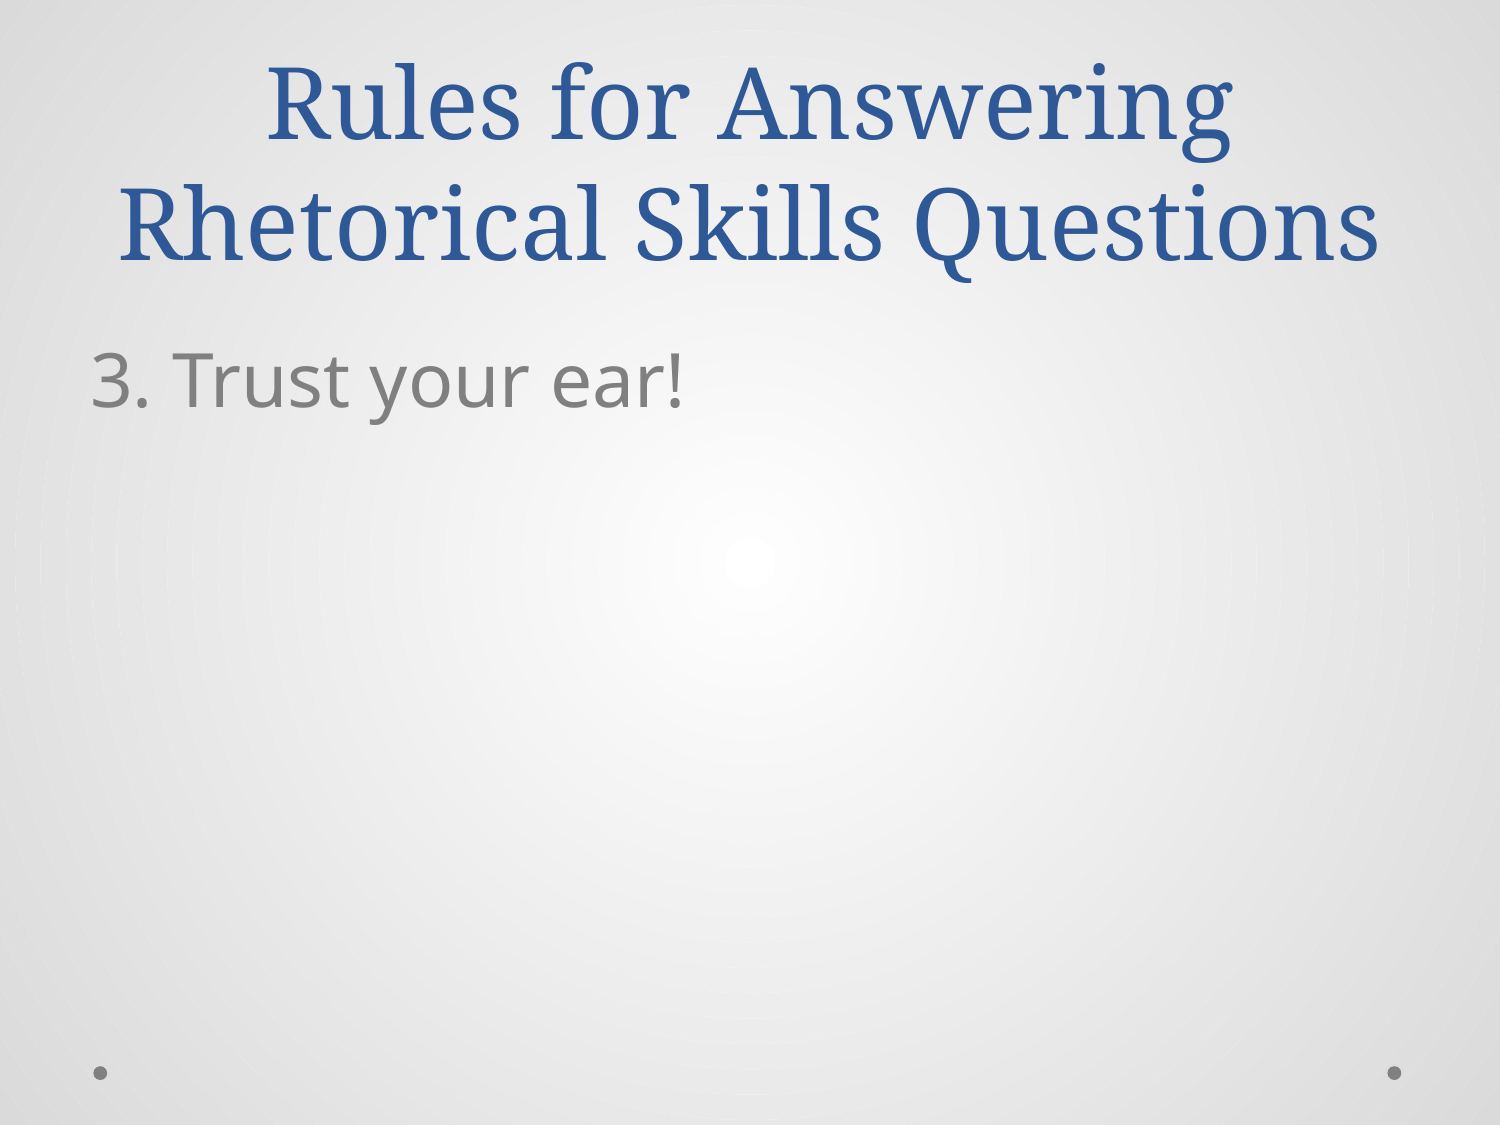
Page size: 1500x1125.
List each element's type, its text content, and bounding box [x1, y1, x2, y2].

title Rules for Answering Rhetorical Skills Questions [75, 24, 1425, 288]
list 3. Trust your ear! [75, 324, 1425, 763]
